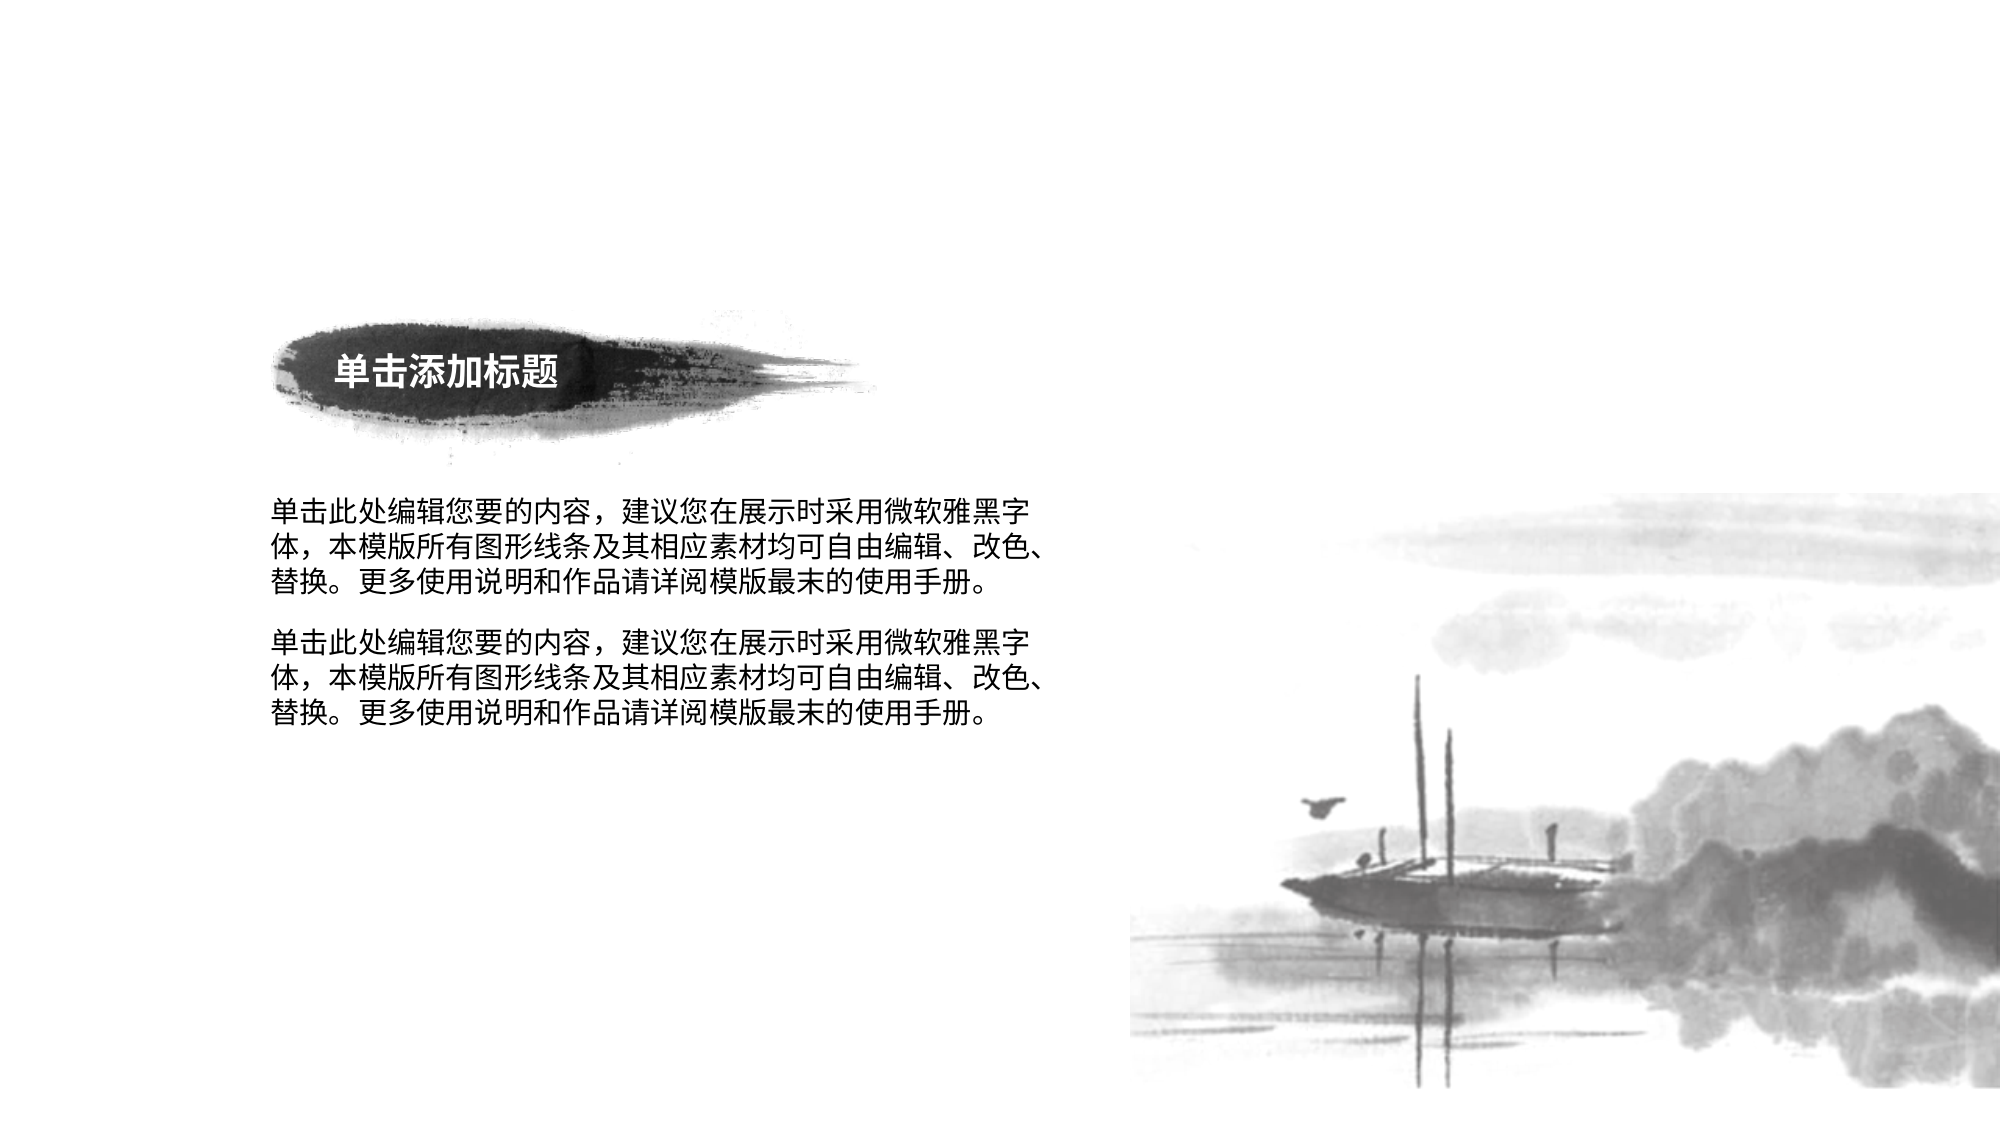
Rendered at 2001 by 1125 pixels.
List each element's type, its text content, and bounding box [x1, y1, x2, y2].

text_box 单击此处编辑您要的内容，建议您在展示时采用微软雅黑字体，本模版所有图形线条及其相应素材均可自由编辑、改色、替换。更多使用说明和作品请详阅模版最末的使用手册。 [255, 616, 1059, 737]
picture [1130, 493, 2000, 1125]
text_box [255, 310, 878, 468]
text_box 单击此处编辑您要的内容，建议您在展示时采用微软雅黑字体，本模版所有图形线条及其相应素材均可自由编辑、改色、替换。更多使用说明和作品请详阅模版最末的使用手册。 [255, 486, 1059, 606]
